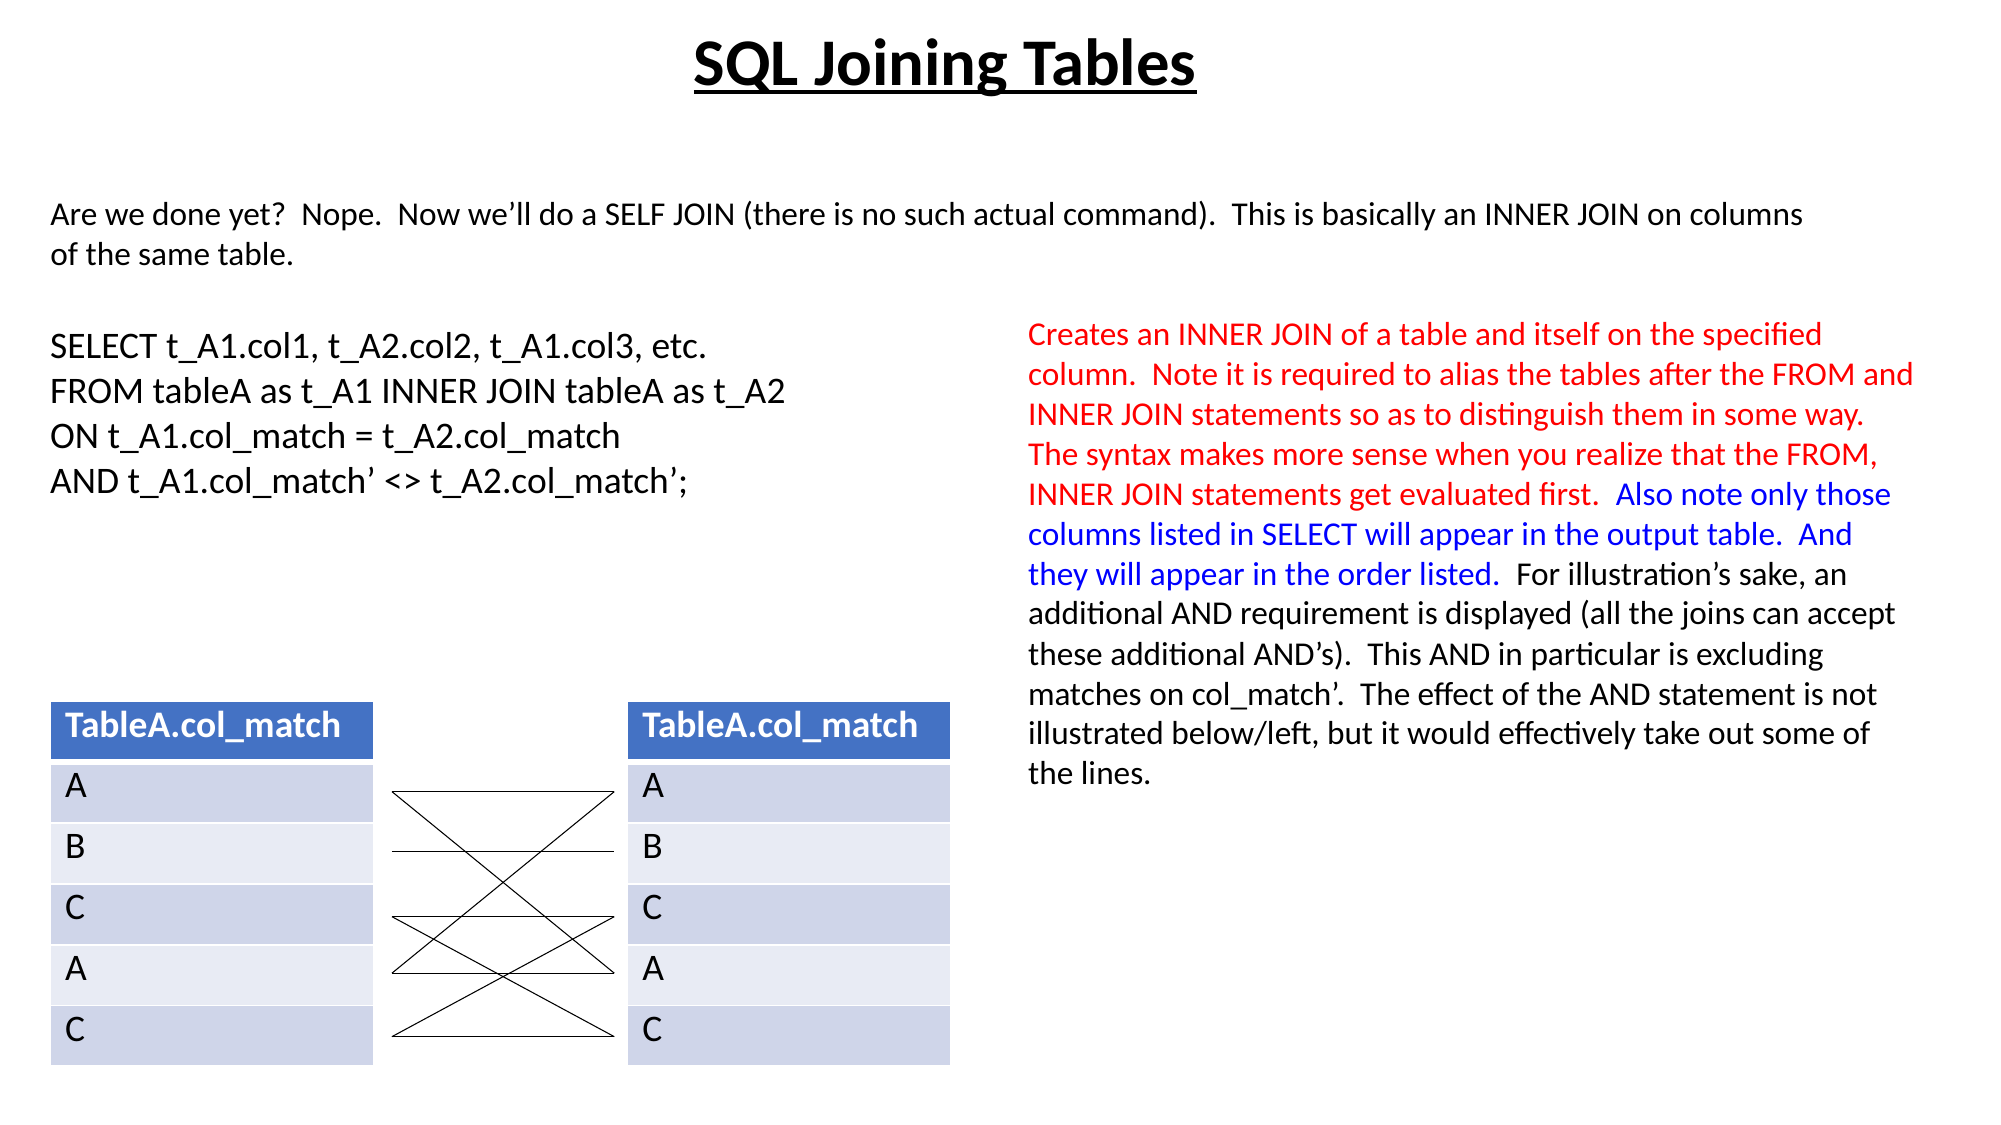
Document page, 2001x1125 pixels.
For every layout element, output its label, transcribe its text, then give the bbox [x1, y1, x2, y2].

table_cell A [628, 946, 950, 1005]
table_cell C [51, 885, 373, 944]
table_header TableA.col_match [51, 702, 373, 759]
table_cell A [51, 946, 373, 1005]
text_box Are we done yet? Nope. Now we’ll do a SELF JOIN (there is no such actual command). This is basically an INNER JOIN on columns of the same table. [35, 184, 1850, 280]
text_box SELECT t_A1.col1, t_A2.col2, t_A1.col3, etc. FROM tableA as t_A1 INNER JOIN tableA as t_A2 ON t_A1.col_match = t_A2.col_match AND t_A1.col_match’ <> t_A2.col_match’; [35, 313, 810, 508]
table_cell B [628, 824, 950, 883]
table_cell A [51, 765, 373, 822]
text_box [391, 791, 615, 974]
table_cell C [628, 1006, 950, 1065]
table_cell C [51, 1006, 373, 1065]
table_cell C [628, 885, 950, 944]
table_header TableA.col_match [628, 702, 950, 759]
table_cell A [628, 765, 950, 822]
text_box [391, 974, 615, 1037]
text_box Creates an INNER JOIN of a table and itself on the specified column. Note it is required to alias the tables after the FROM and INNER JOIN statements so as to distinguish them in some way. The syntax makes more sense when you realize that the FROM, INNER JOIN statements get evaluated first. Also note only those columns listed in SELECT will appear in the output table. And they will appear in the order listed. For illustration’s sake, an additional AND requirement is displayed (all the joins can accept these additional AND’s). This AND in particular is excluding matches on col_match’. The effect of the AND statement is not illustrated below/left, but it would effectively take out some of the lines. [1013, 304, 1932, 799]
text_box SQL Joining Tables [678, 11, 1212, 107]
table_cell B [51, 824, 373, 883]
